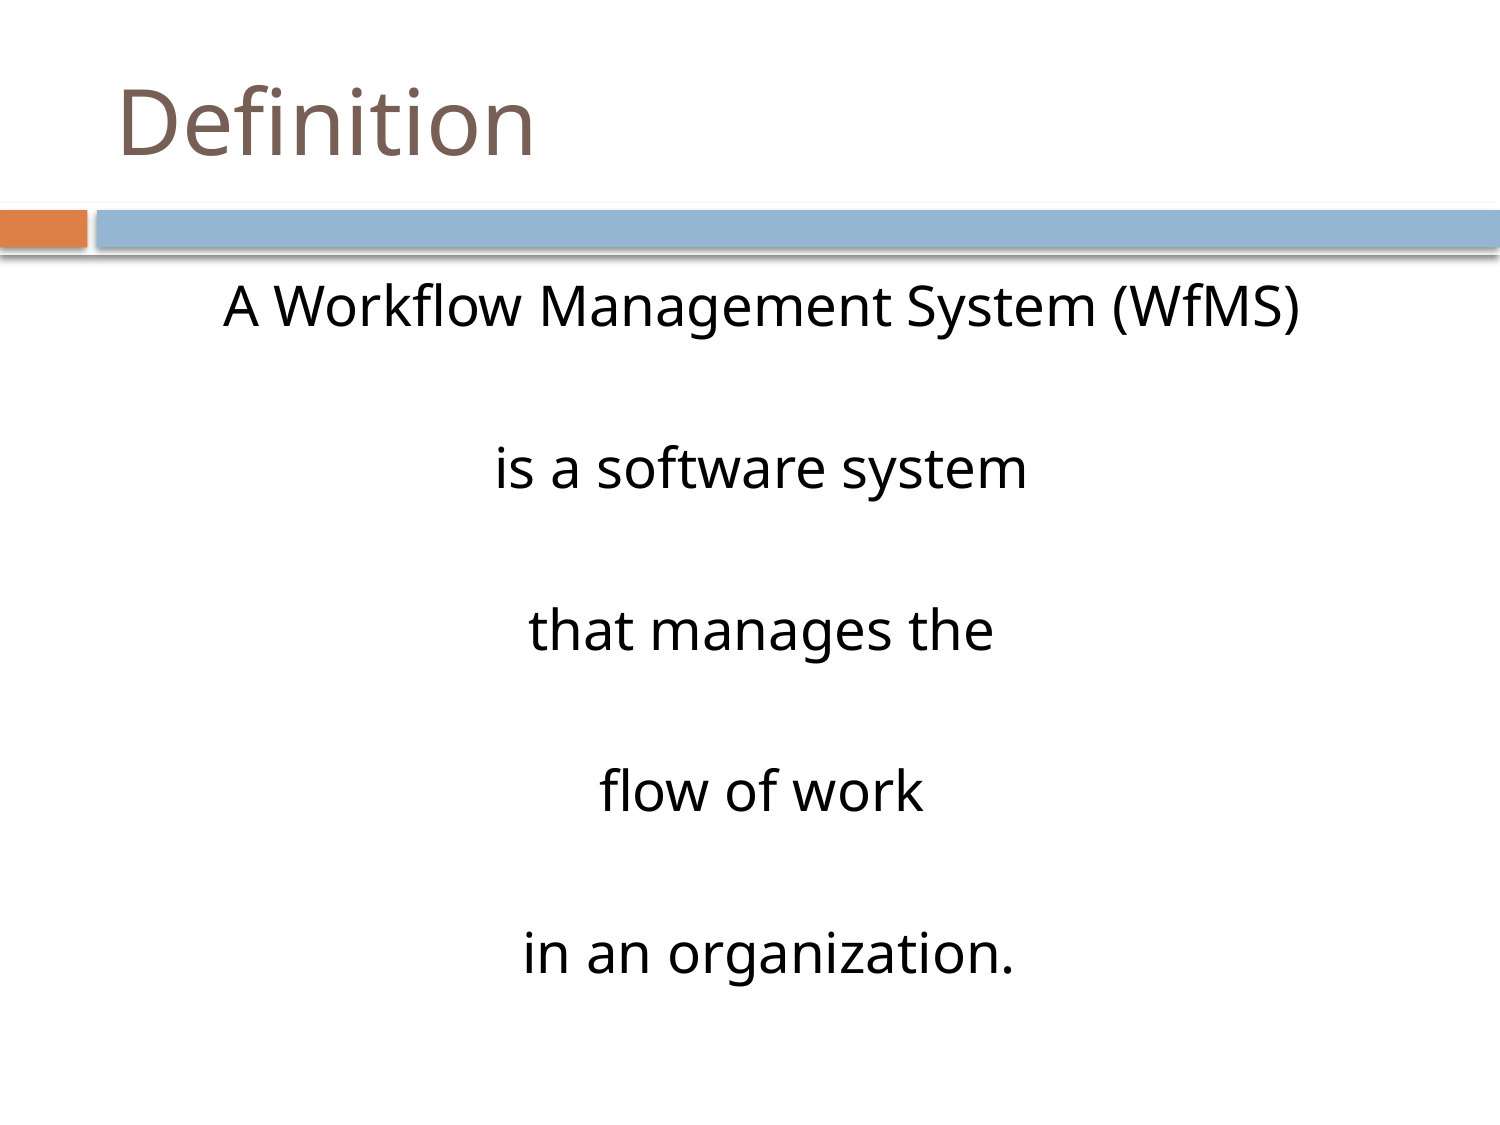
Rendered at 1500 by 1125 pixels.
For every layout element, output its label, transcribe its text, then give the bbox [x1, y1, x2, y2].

title Definition [100, 37, 1438, 200]
list A Workflow Management System (WfMS) is a software system that manages the flow of work in an organization. [100, 262, 1438, 1000]
